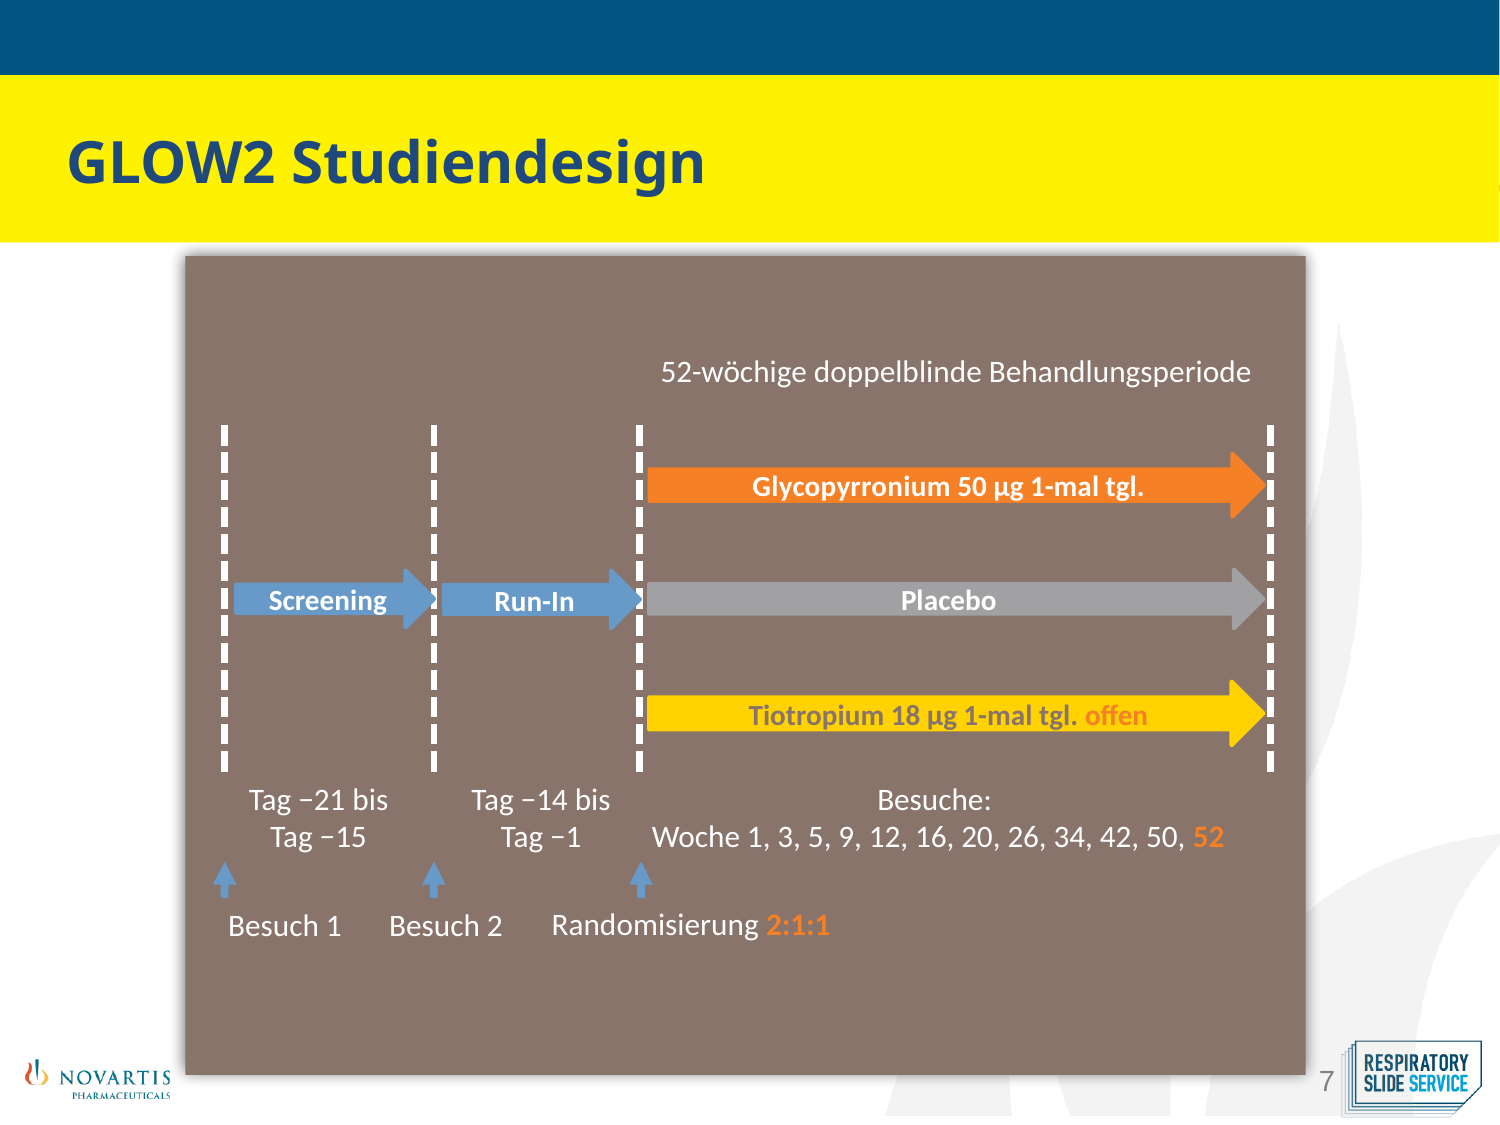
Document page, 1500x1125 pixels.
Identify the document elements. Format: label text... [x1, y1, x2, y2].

picture [1328, 1027, 1497, 1125]
picture [25, 1059, 170, 1099]
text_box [204, 343, 1333, 949]
text_box [43, 32, 1438, 182]
text_box [184, 255, 1306, 1076]
text_box GLOW2 Studiendesign [52, 117, 1328, 203]
